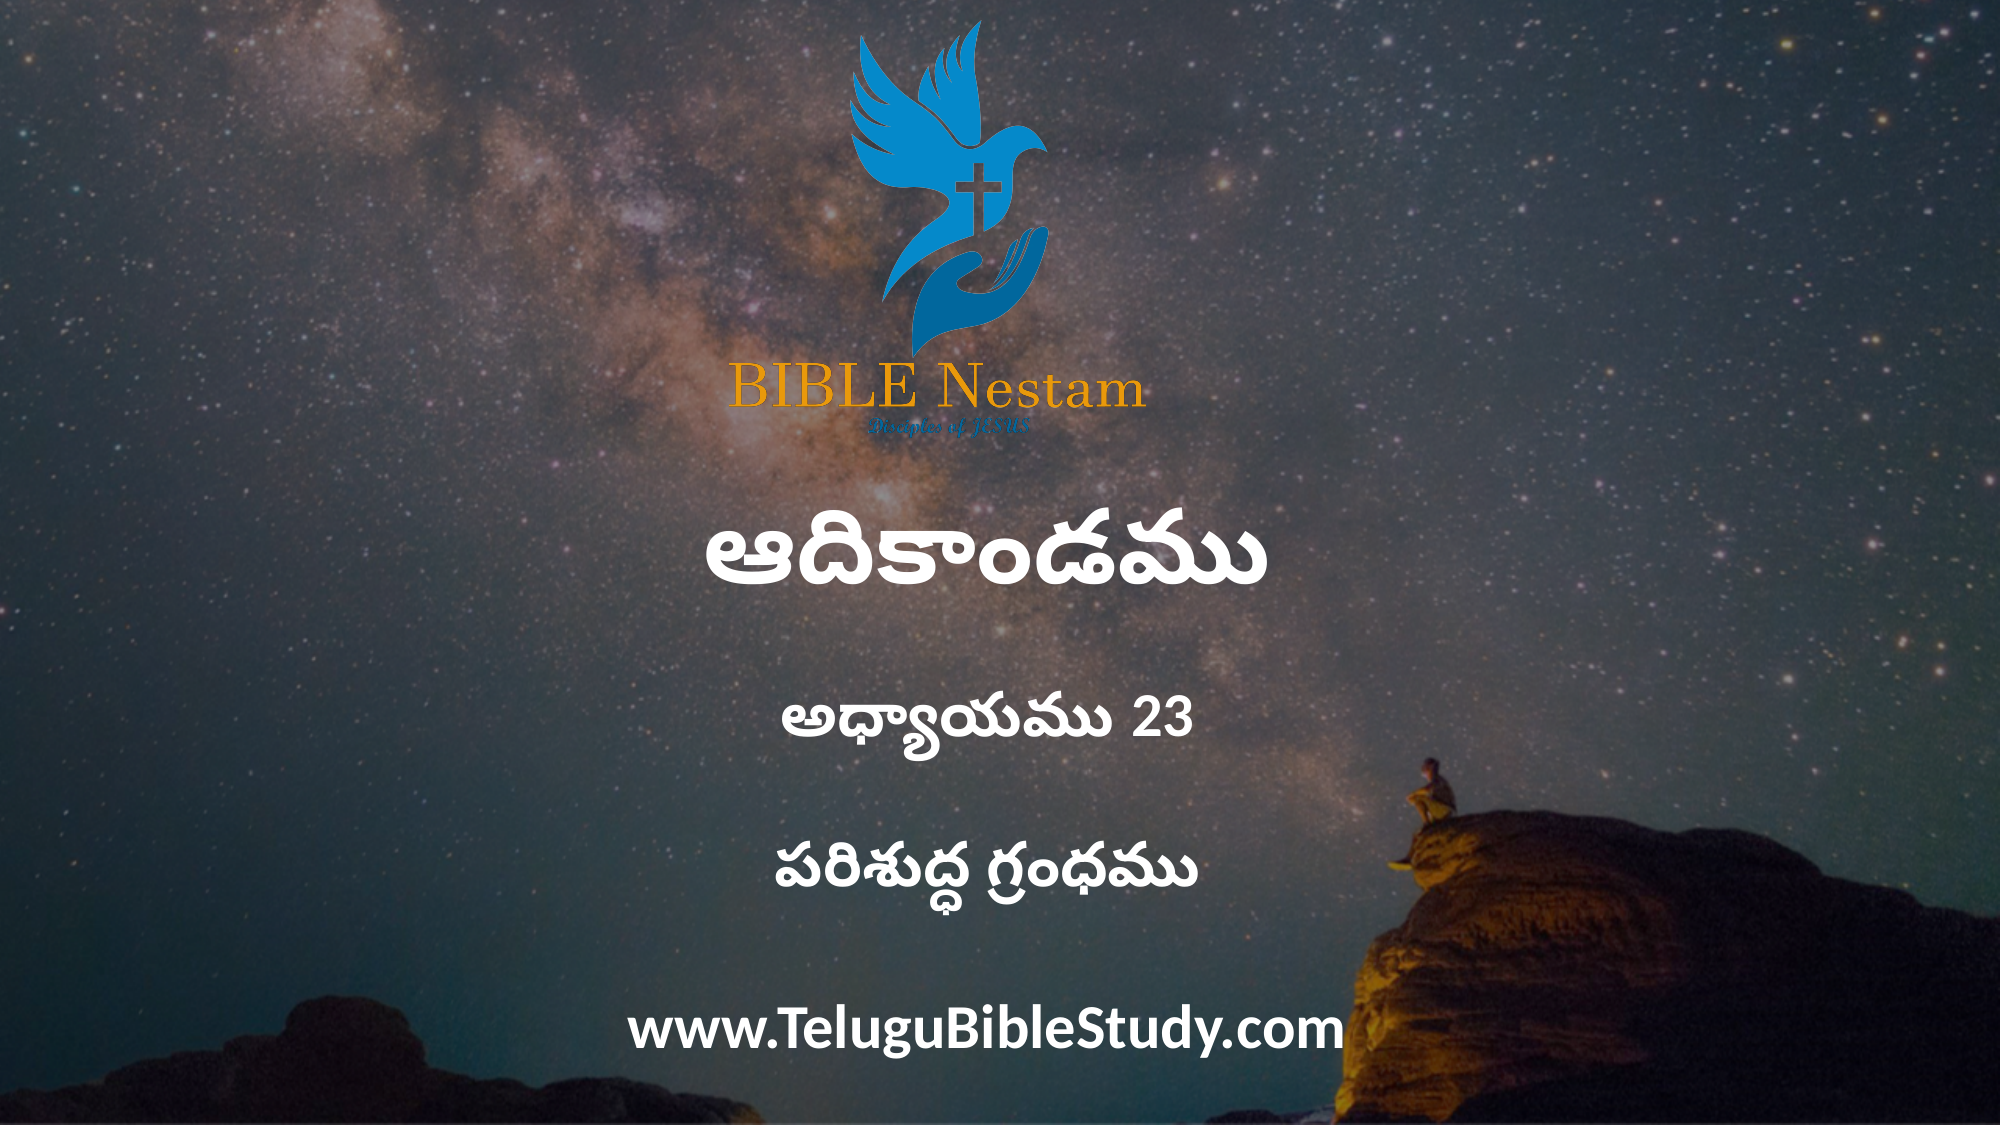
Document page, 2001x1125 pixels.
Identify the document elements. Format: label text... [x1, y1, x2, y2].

title ఆదికాండము [50, 437, 1925, 646]
picture [0, 0, 2000, 1125]
subtitle అధ్యాయము 23 పరిశుద్ధ గ్రంధము www.TeluguBibleStudy.com [50, 666, 1925, 1084]
